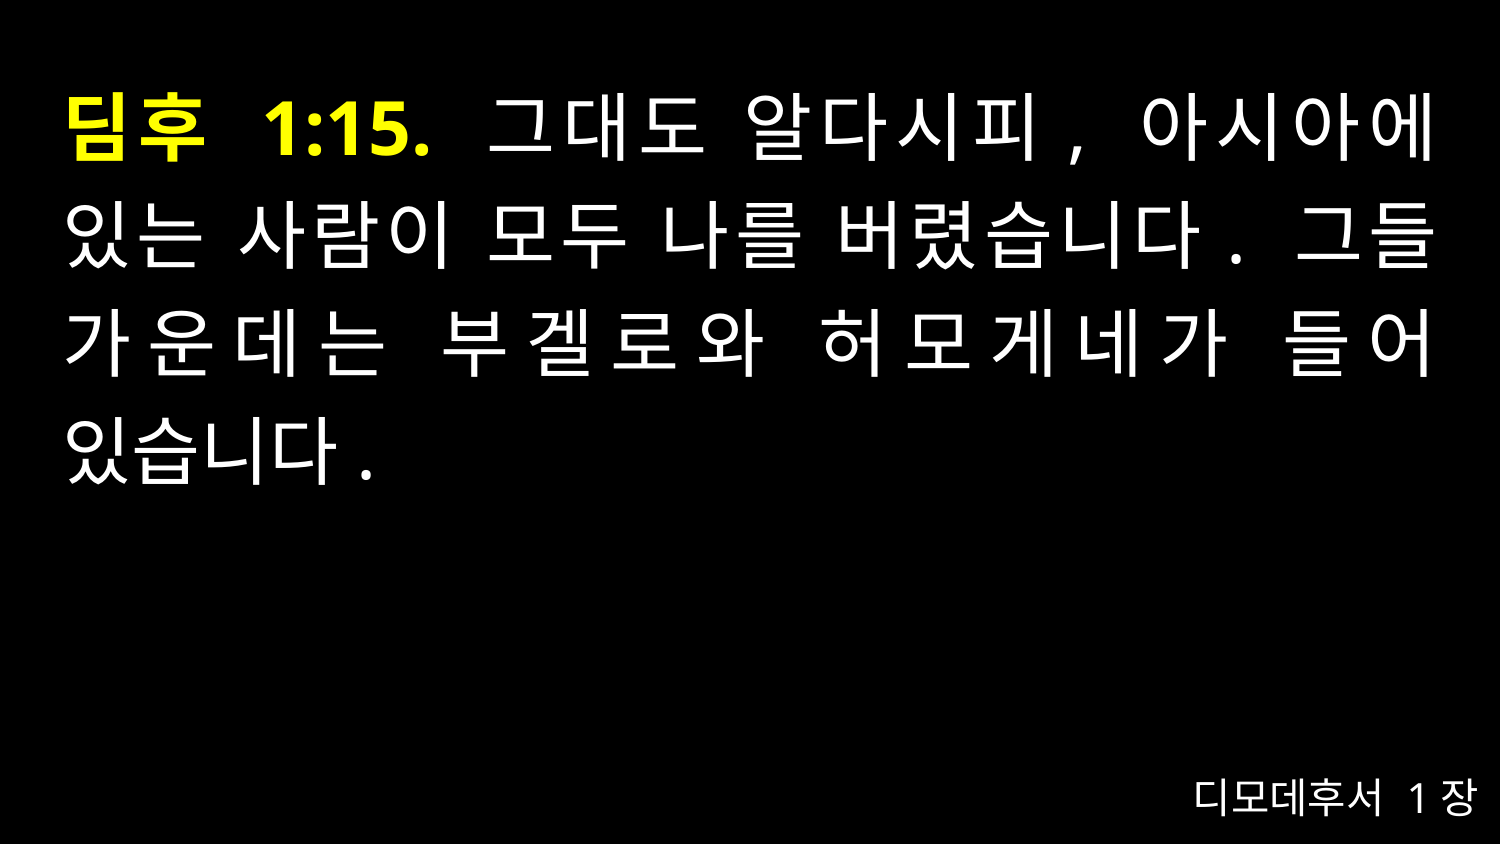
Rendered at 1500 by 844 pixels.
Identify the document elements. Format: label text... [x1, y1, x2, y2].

title 딤후 1:15. 그대도 알다시피, 아시아에 있는 사람이 모두 나를 버렸습니다. 그들 가운데는 부겔로와 허모게네가 들어 있습니다. [0, 0, 1500, 844]
subtitle 디모데후서 1장 [916, 770, 1500, 844]
